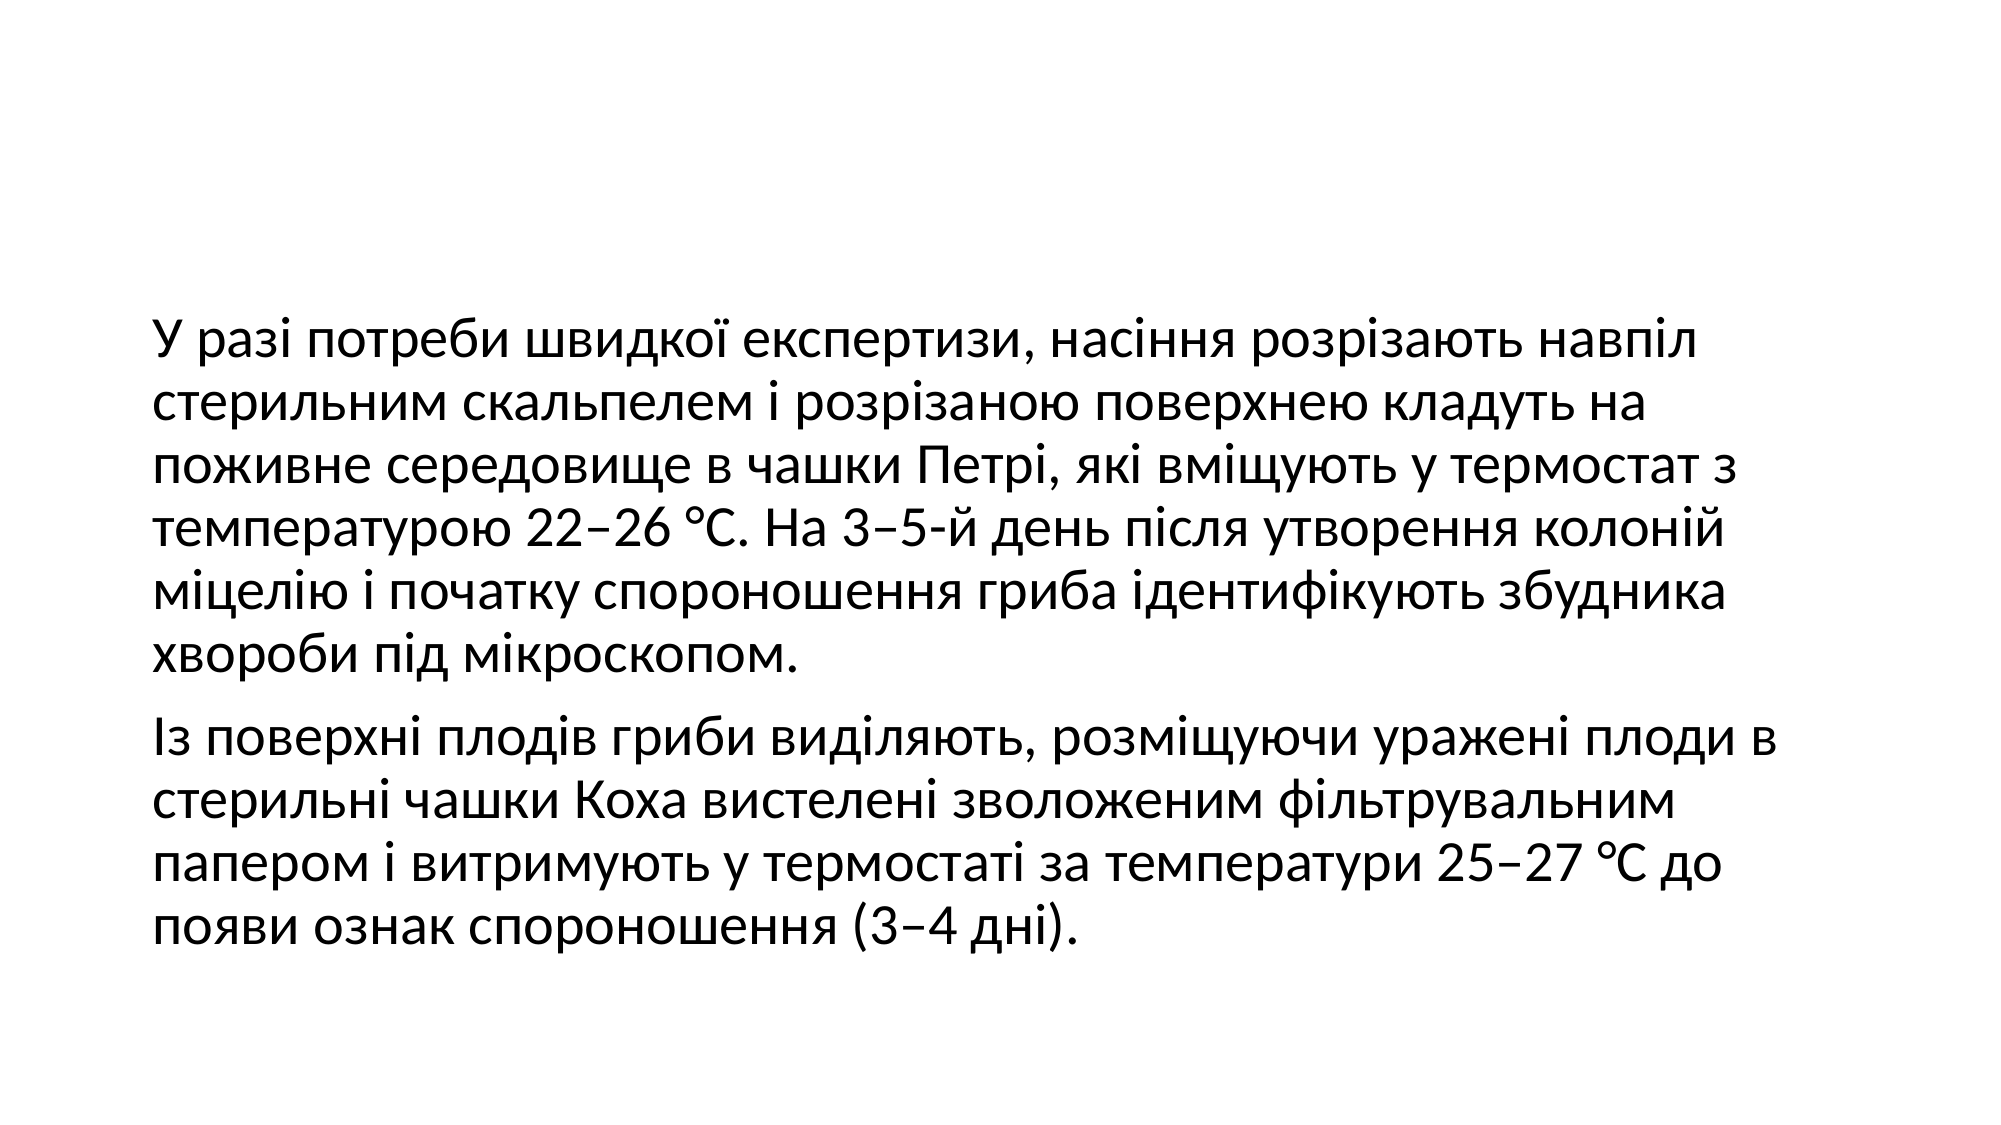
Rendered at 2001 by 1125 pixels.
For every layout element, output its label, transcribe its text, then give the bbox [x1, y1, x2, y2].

list У разі потреби швидкої експертизи, насіння розрізають навпіл стерильним скальпелем і розрізаною поверхнею кладуть на поживне середовище в чашки Петрі, які вміщують у термостат з температурою 22–26 °С. На 3–5-й день після утворення колоній міцелію і початку спороношення гриба ідентифікують збудника хвороби під мікроскопом. Із поверхні плодів гриби виділяють, розміщуючи уражені плоди в стерильні чашки Коха вистелені зволоженим фільтрувальним папером і витримують у термостаті за температури 25–27 °С до появи ознак спороношення (3–4 дні). [137, 299, 1863, 1014]
